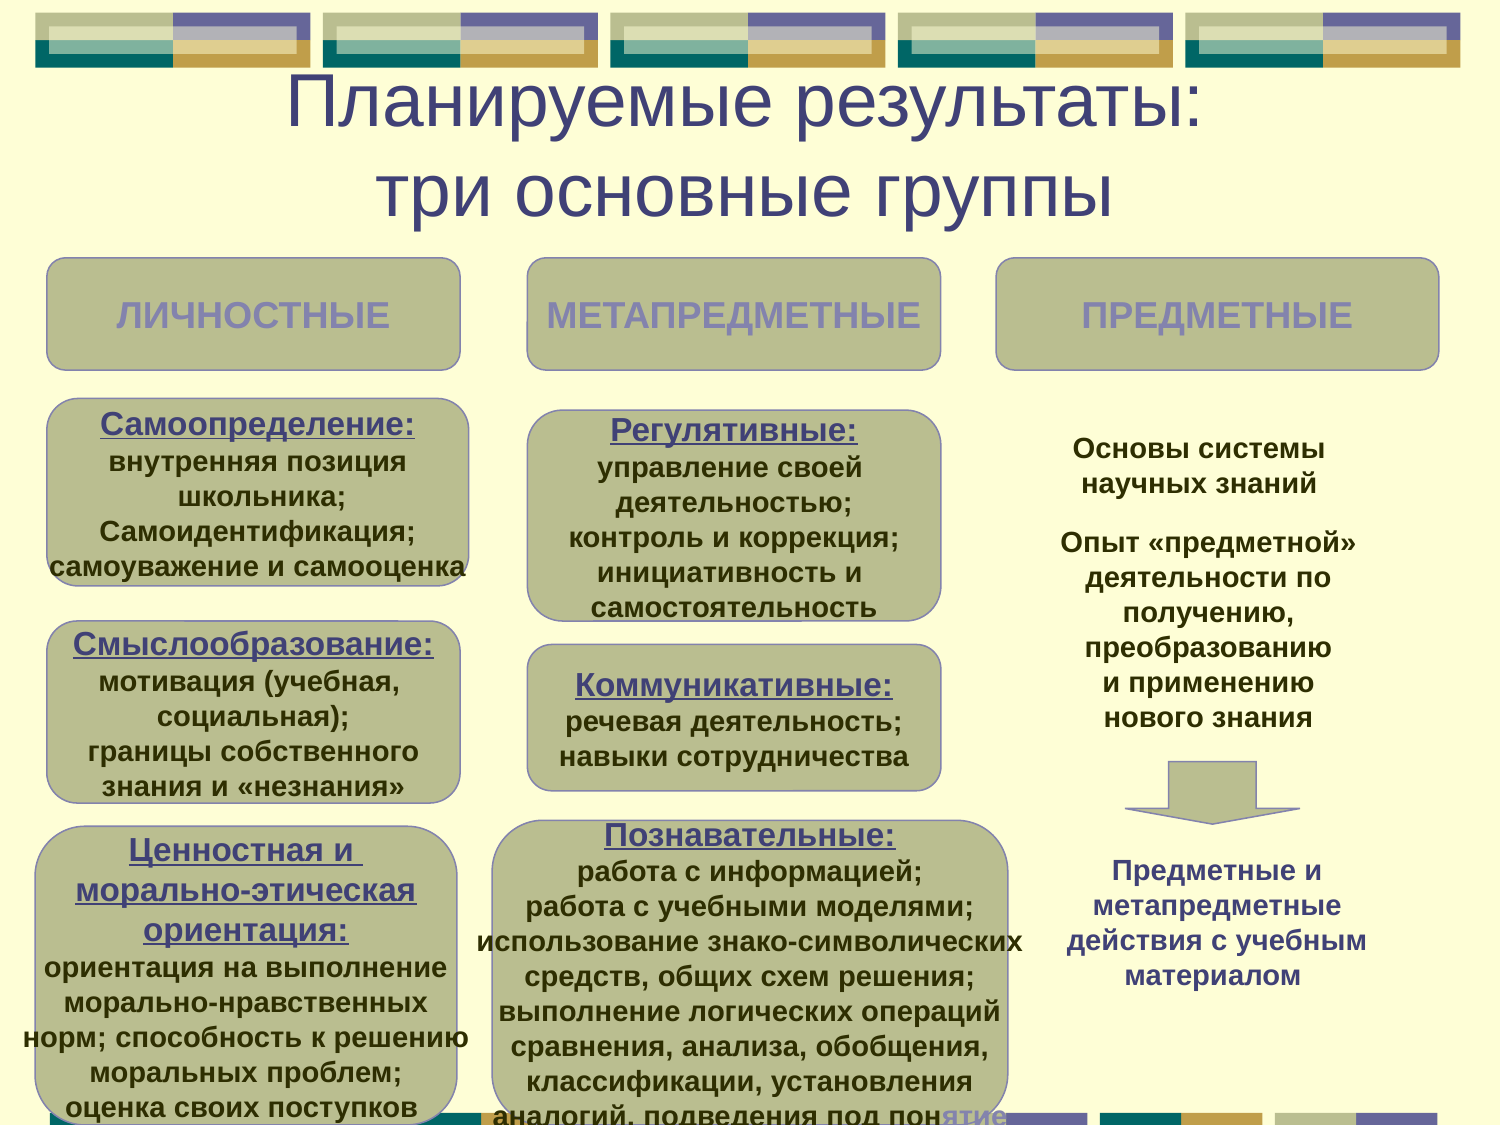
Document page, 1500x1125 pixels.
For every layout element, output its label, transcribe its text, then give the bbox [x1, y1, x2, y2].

text_box Основы системы научных знаний [1054, 421, 1345, 508]
text_box Познавательные: работа с информацией; работа с учебными моделями; использование знако-символических средств, общих схем решения; выполнение логических операций сравнения, анализа, обобщения, классификации, установления аналогий, подведения под понятие [492, 820, 1008, 1125]
title Планируемые результаты: три основные группы [70, 23, 1421, 257]
text_box ПРЕДМЕТНЫЕ [996, 257, 1439, 371]
text_box Смыслообразование: мотивация (учебная, социальная); границы собственного знания и «незнания» [46, 620, 461, 804]
list [81, 234, 1433, 978]
text_box Самоопределение: внутренняя позиция школьника; Самоидентификация; самоуважение и самооценка [46, 398, 469, 586]
text_box [1125, 761, 1300, 825]
text_box Коммуникативные: речевая деятельность; навыки сотрудничества [527, 644, 941, 791]
text_box Предметные и метапредметные действия с учебным материалом [1042, 843, 1392, 999]
text_box Опыт «предметной» деятельности по получению, преобразованию и применению нового знания [1042, 515, 1374, 741]
text_box Регулятивные: управление своей деятельностью; контроль и коррекция; инициативность и самостоятельность [527, 410, 941, 622]
text_box ЛИЧНОСТНЫЕ [46, 257, 461, 371]
text_box Ценностная и морально-этическая ориентация: ориентация на выполнение морально-нравственных норм; способность к решению моральных проблем; оценка своих поступков [35, 826, 457, 1125]
text_box МЕТАПРЕДМЕТНЫЕ [527, 257, 941, 371]
